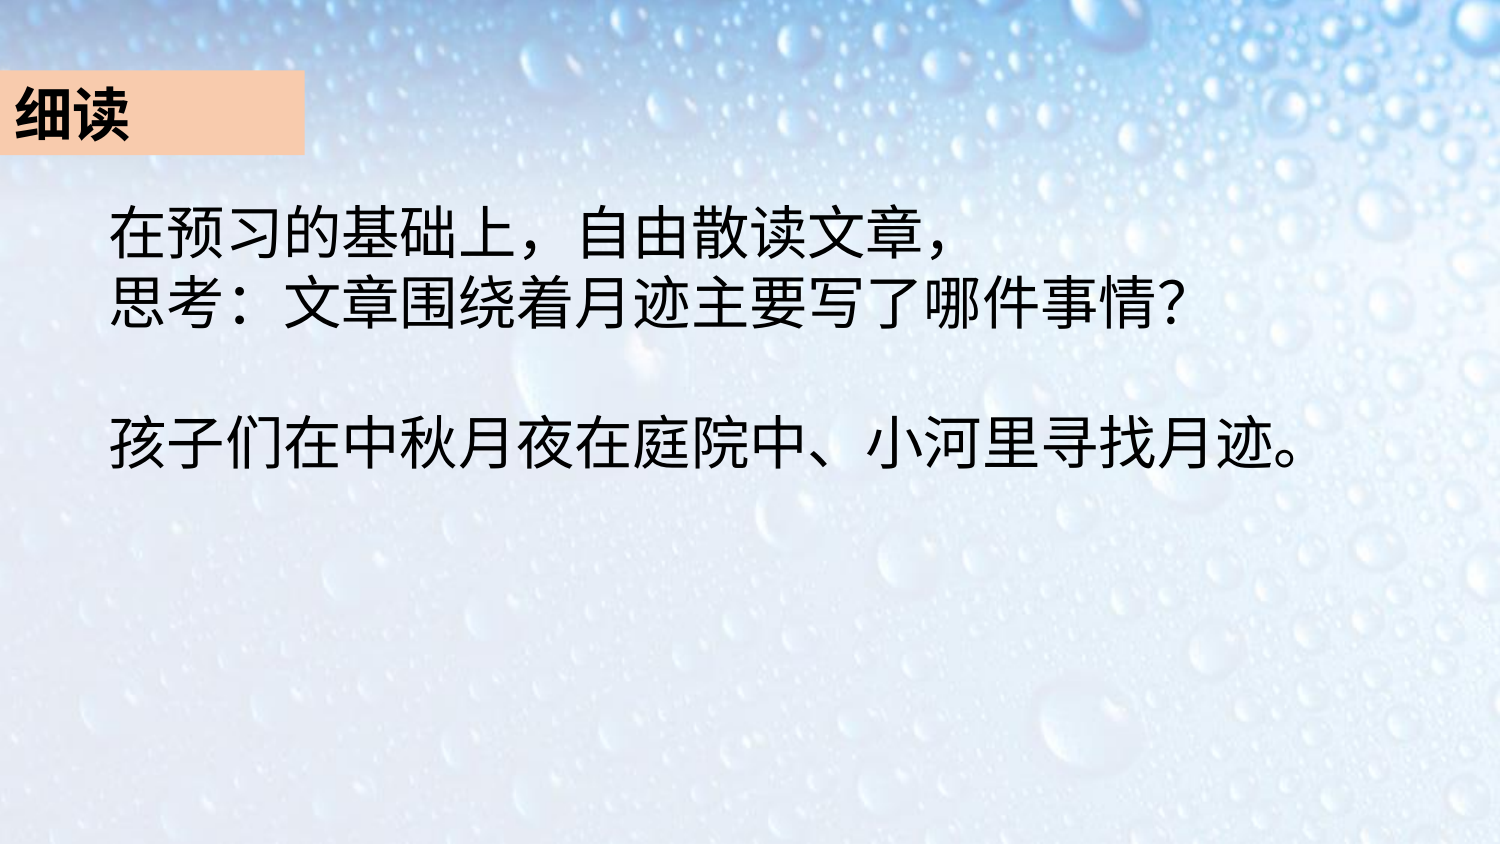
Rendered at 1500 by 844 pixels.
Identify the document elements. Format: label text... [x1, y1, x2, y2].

text_box 在预习的基础上，自由散读文章， 思考：文章围绕着月迹主要写了哪件事情？ [93, 188, 1430, 343]
text_box 细读 [0, 70, 305, 156]
picture [0, 0, 1500, 844]
text_box 孩子们在中秋月夜在庭院中、小河里寻找月迹。 [93, 398, 1430, 484]
